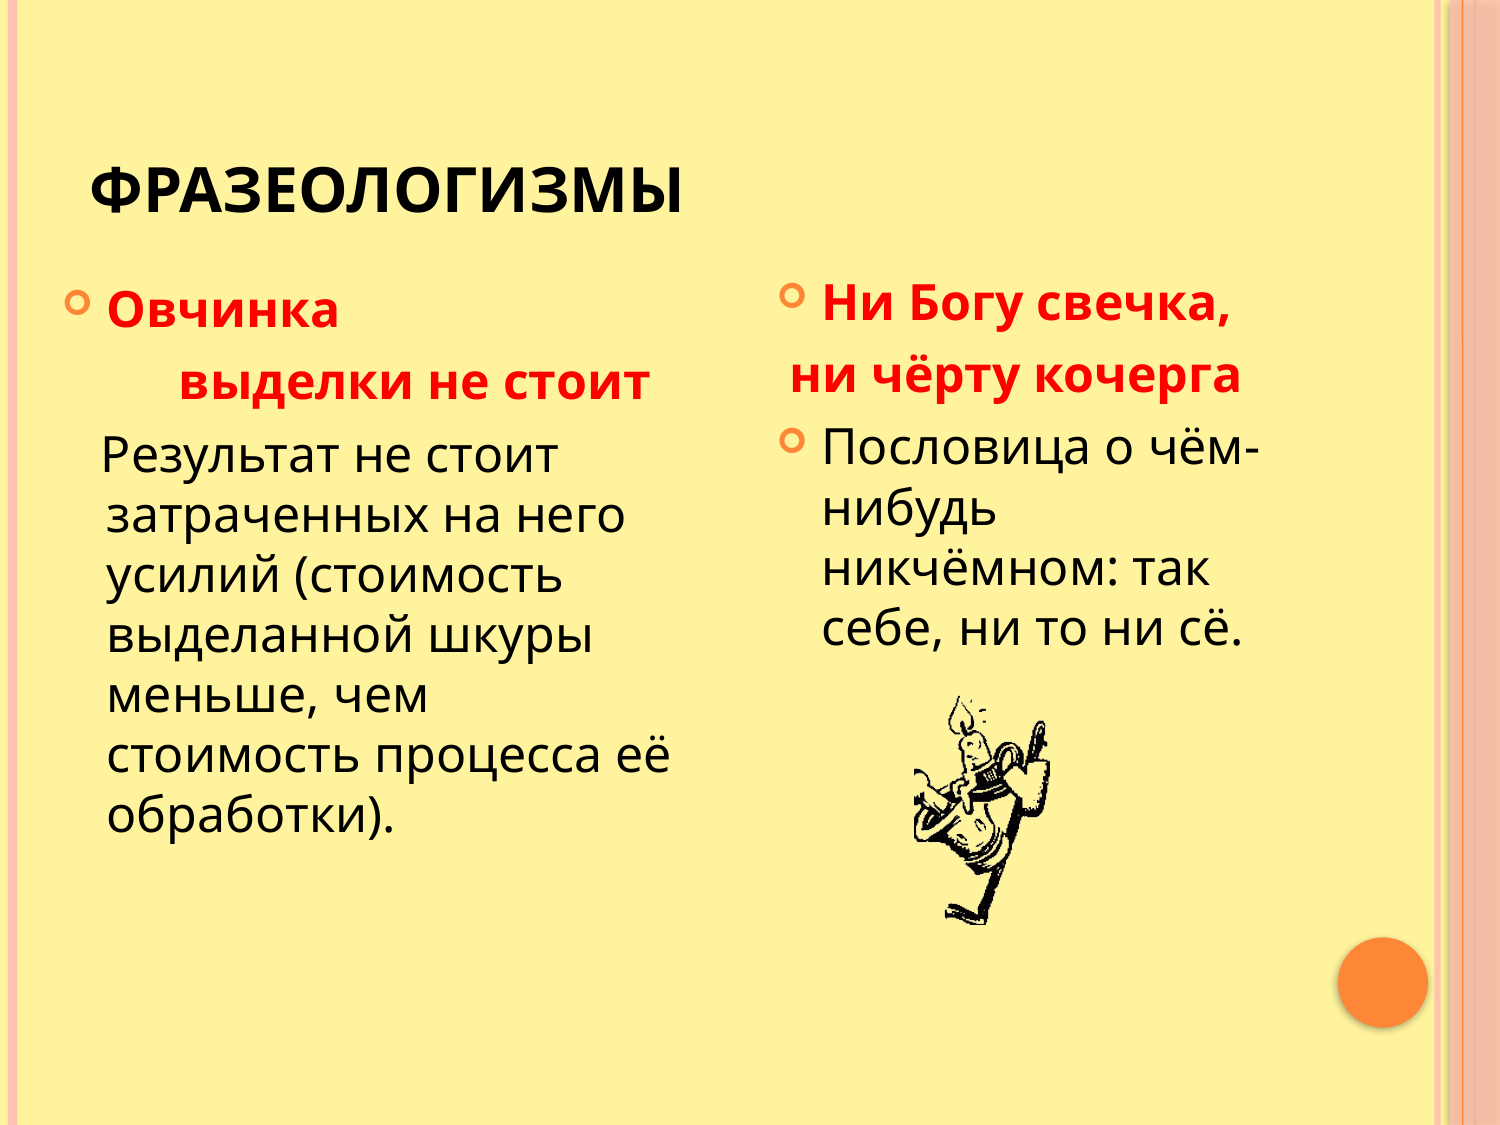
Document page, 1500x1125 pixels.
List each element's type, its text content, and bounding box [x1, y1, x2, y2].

picture [913, 690, 1050, 926]
list Овчинка выделки не стоит Результат не стоит затраченных на него усилий (стоимость выделанной шкуры меньше, чем стоимость процесса её обработки). [46, 269, 699, 1020]
title Фразеологизмы [75, 45, 1300, 233]
list Ни Богу свечка, ни чёрту кочерга Пословица о чём- нибудь никчёмном: так себе, ни то ни сё. [761, 262, 1301, 1013]
